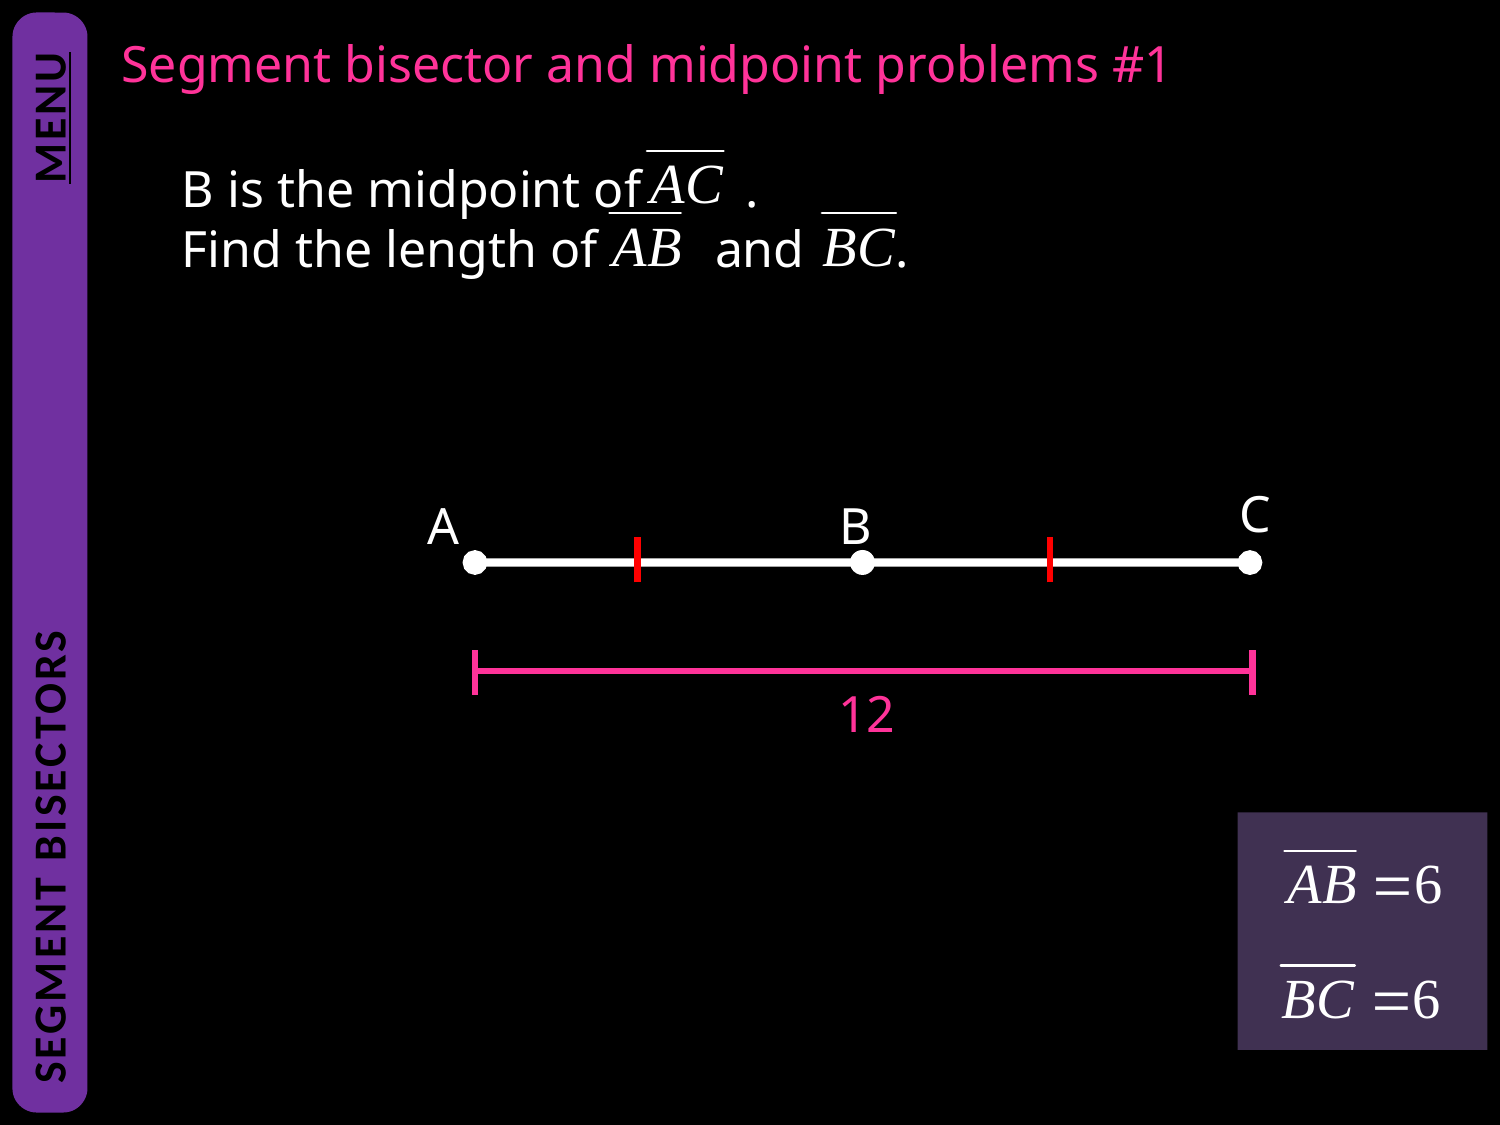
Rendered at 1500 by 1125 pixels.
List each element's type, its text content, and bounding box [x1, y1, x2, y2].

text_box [474, 649, 1253, 696]
text_box [468, 563, 482, 569]
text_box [637, 137, 737, 218]
text_box A [412, 487, 488, 563]
text_box [1235, 810, 1490, 1052]
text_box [812, 199, 907, 281]
text_box B is the midpoint of . Find the length of and . [167, 149, 632, 285]
text_box [12, 12, 88, 1113]
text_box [599, 199, 695, 276]
text_box [847, 547, 878, 578]
text_box B [824, 487, 900, 563]
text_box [1271, 951, 1451, 1033]
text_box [1274, 837, 1450, 918]
text_box SEGMENT BISECTORS MENU [12, 37, 83, 1099]
text_box Segment bisector and midpoint problems #1 [106, 24, 1189, 100]
text_box [1073, 556, 1257, 569]
text_box 12 [823, 704, 911, 750]
text_box B is the midpoint of . Find the length of and . [692, 149, 925, 285]
text_box C [1224, 474, 1288, 550]
